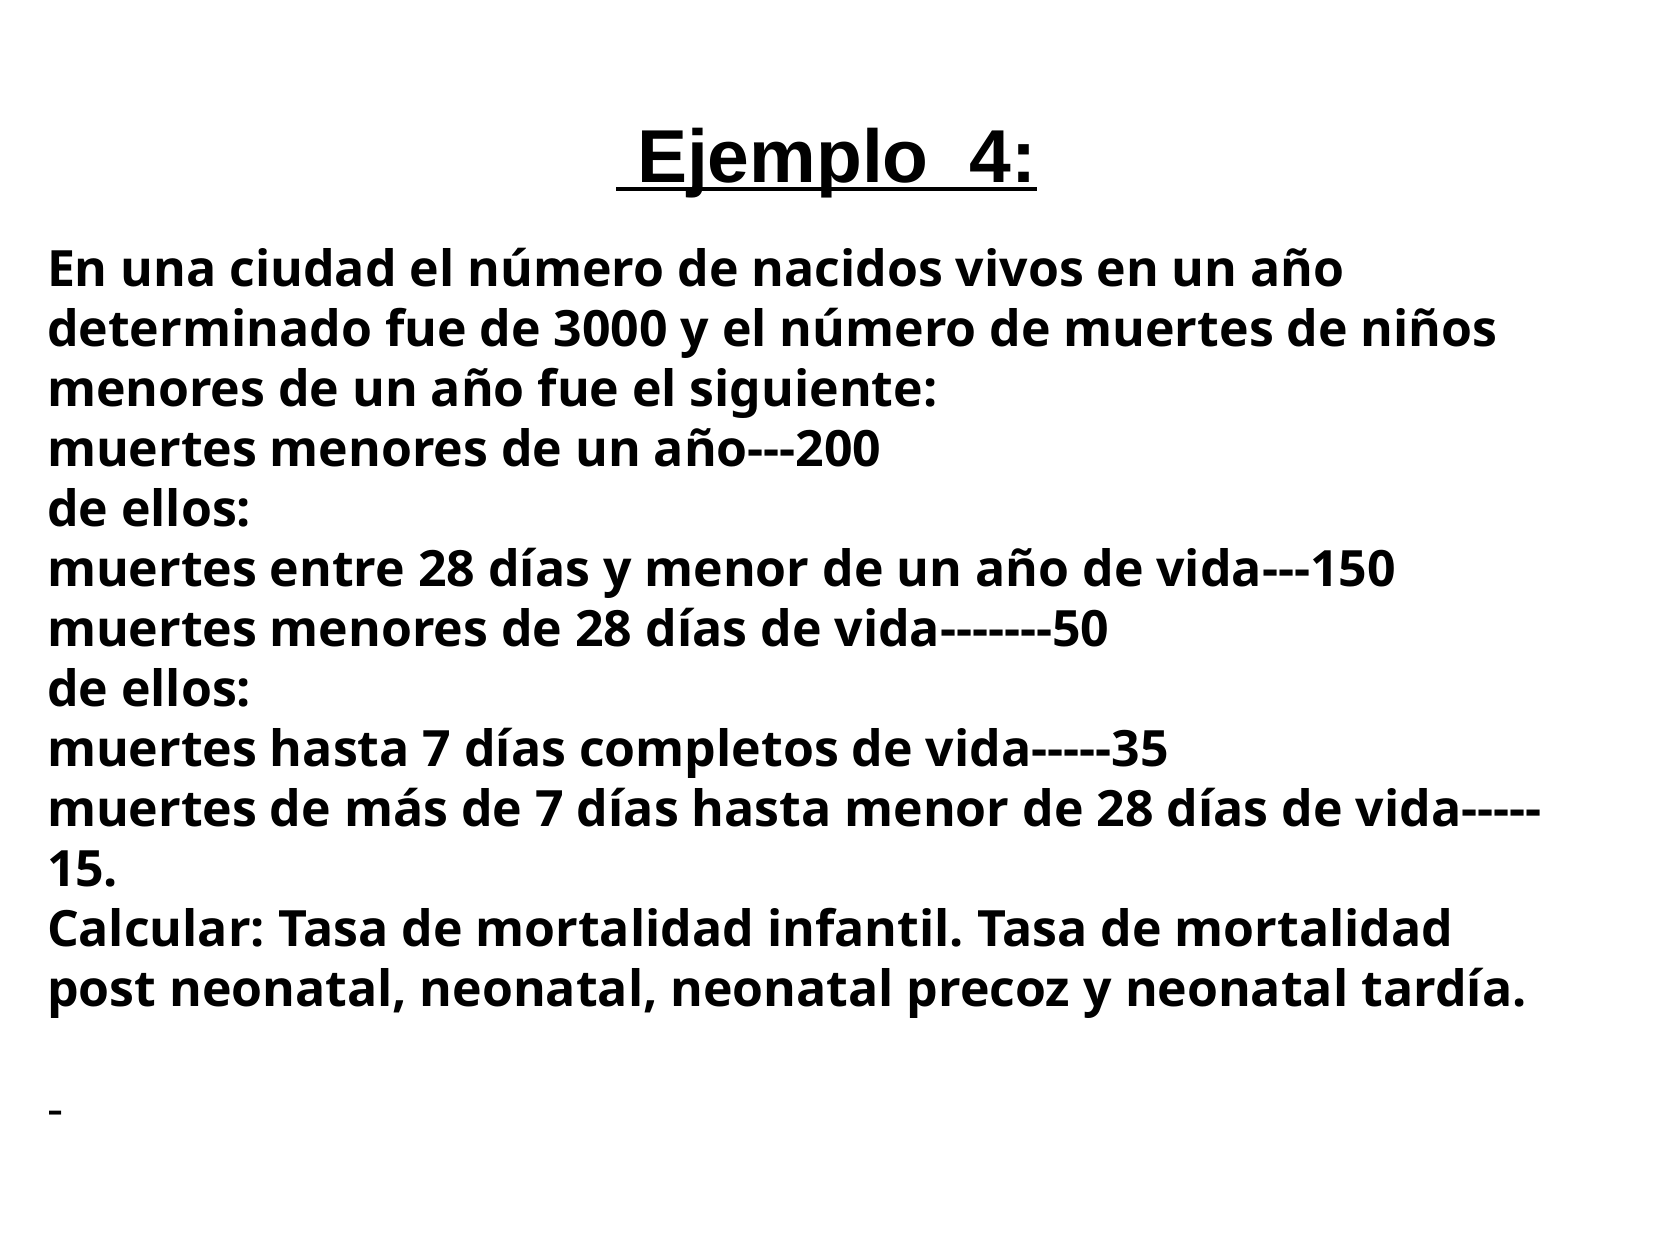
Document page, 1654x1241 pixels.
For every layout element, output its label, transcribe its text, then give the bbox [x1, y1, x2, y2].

text_box Ejemplo 4: [82, 107, 1571, 198]
text_box En una ciudad el número de nacidos vivos en un año determinado fue de 3000 y el número de muertes de niños menores de un año fue el siguiente: muertes menores de un año---200 de ellos: muertes entre 28 días y menor de un año de vida---150 muertes menores de 28 días de vida-------50 de ellos: muertes hasta 7 días completos de vida-----35 muertes de más de 7 días hasta menor de 28 días de vida----- 15. Calcular: Tasa de mortalidad infantil. Tasa de mortalidad post neonatal, neonatal, neonatal precoz y neonatal tardía. - [47, 236, 1607, 1241]
